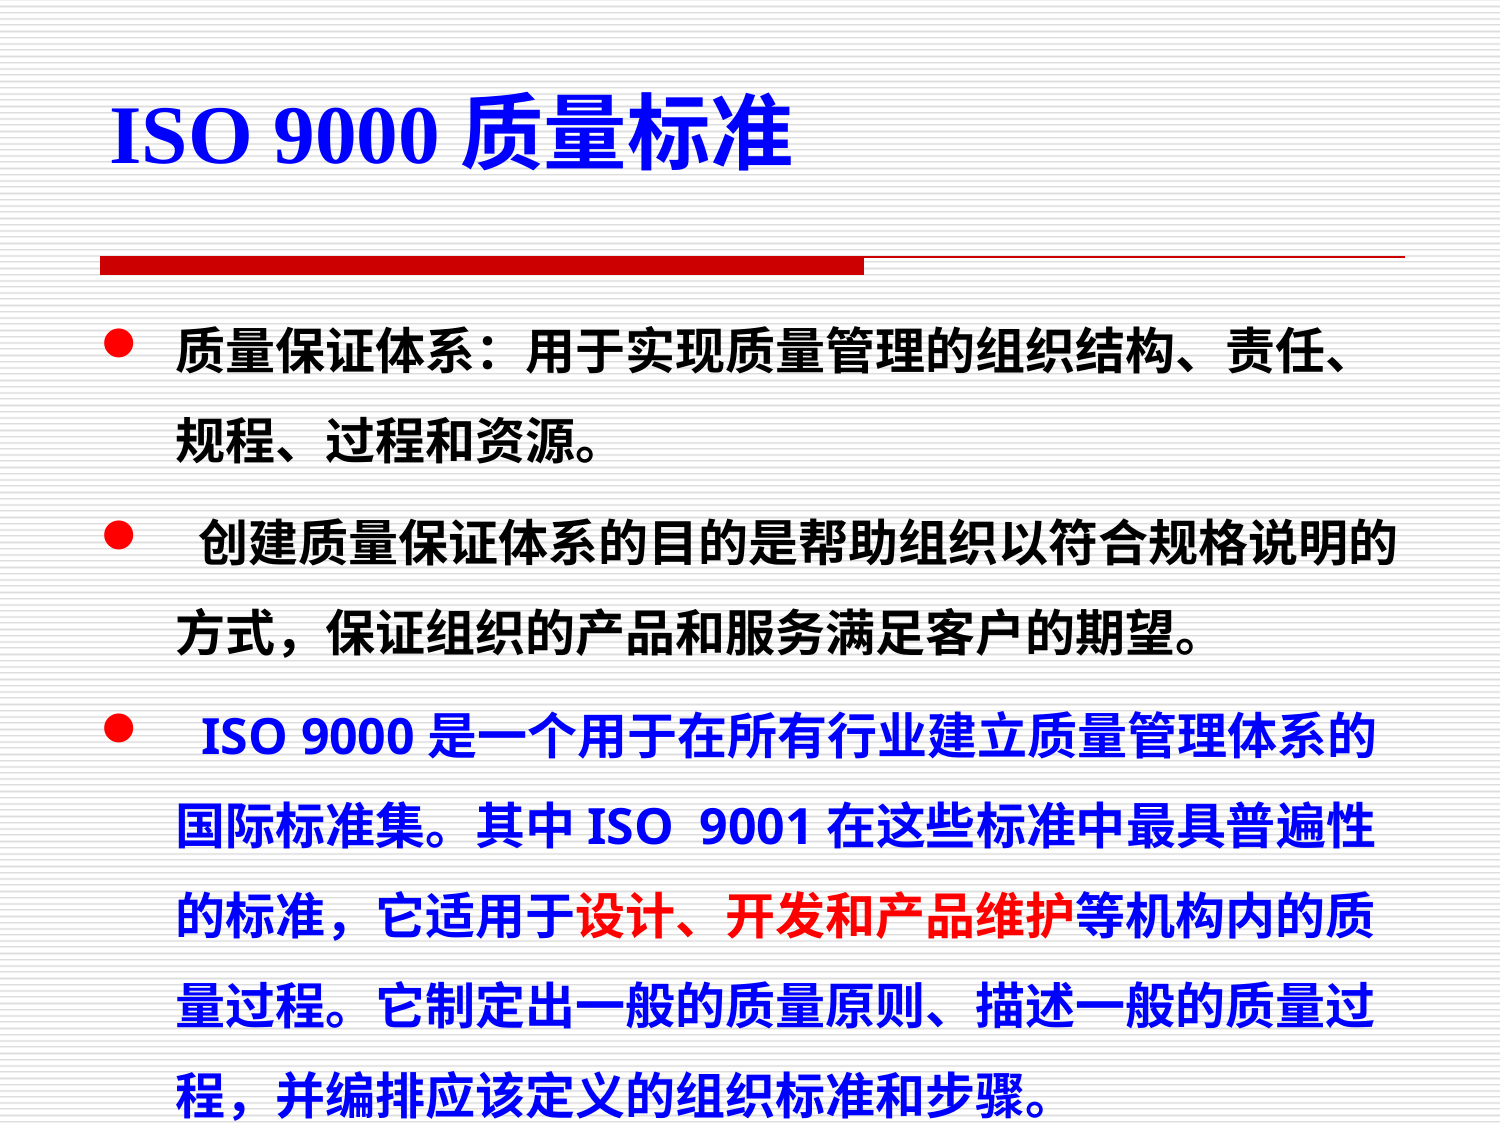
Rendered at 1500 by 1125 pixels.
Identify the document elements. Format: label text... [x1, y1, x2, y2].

text_box 质量保证体系：用于实现质量管理的组织结构、责任、规程、过程和资源。 创建质量保证体系的目的是帮助组织以符合规格说明的方式，保证组织的产品和服务满足客户的期望。 ISO 9000是一个用于在所有行业建立质量管理体系的国际标准集。其中ISO 9001在这些标准中最具普遍性的标准，它适用于设计、开发和产品维护等机构内的质量过程。它制定出一般的质量原则、描述一般的质量过程，并编排应该定义的组织标准和步骤。 [85, 281, 1423, 1125]
picture [0, 0, 1500, 1125]
text_box ISO 9000质量标准 [94, 53, 809, 188]
